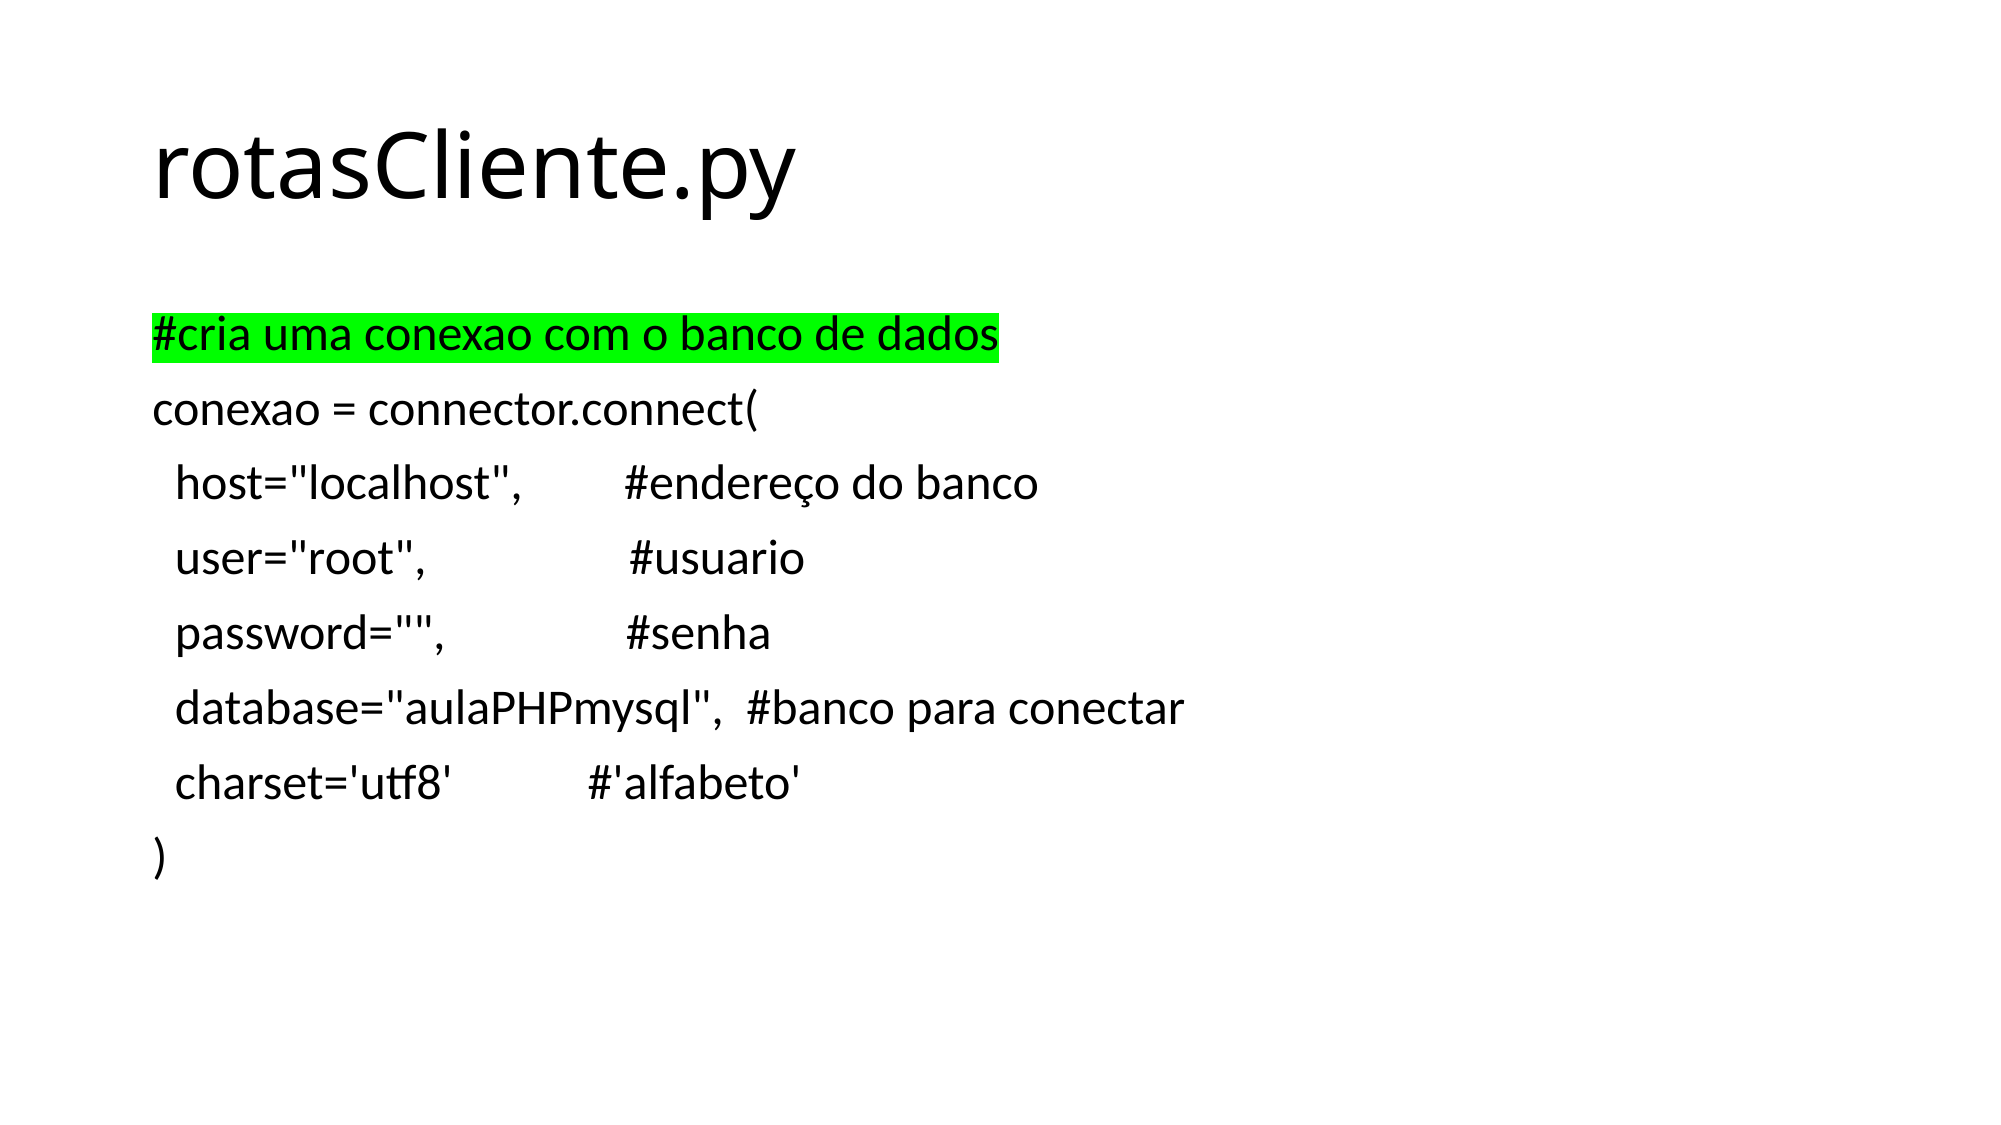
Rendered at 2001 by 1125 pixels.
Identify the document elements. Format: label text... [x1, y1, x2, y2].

list #cria uma conexao com o banco de dados conexao = connector.connect( host="localhost", #endereço do banco user="root", #usuario password="", #senha database="aulaPHPmysql", #banco para conectar charset='utf8' #'alfabeto' ) [137, 299, 1863, 1014]
title rotasCliente.py [137, 59, 1863, 278]
